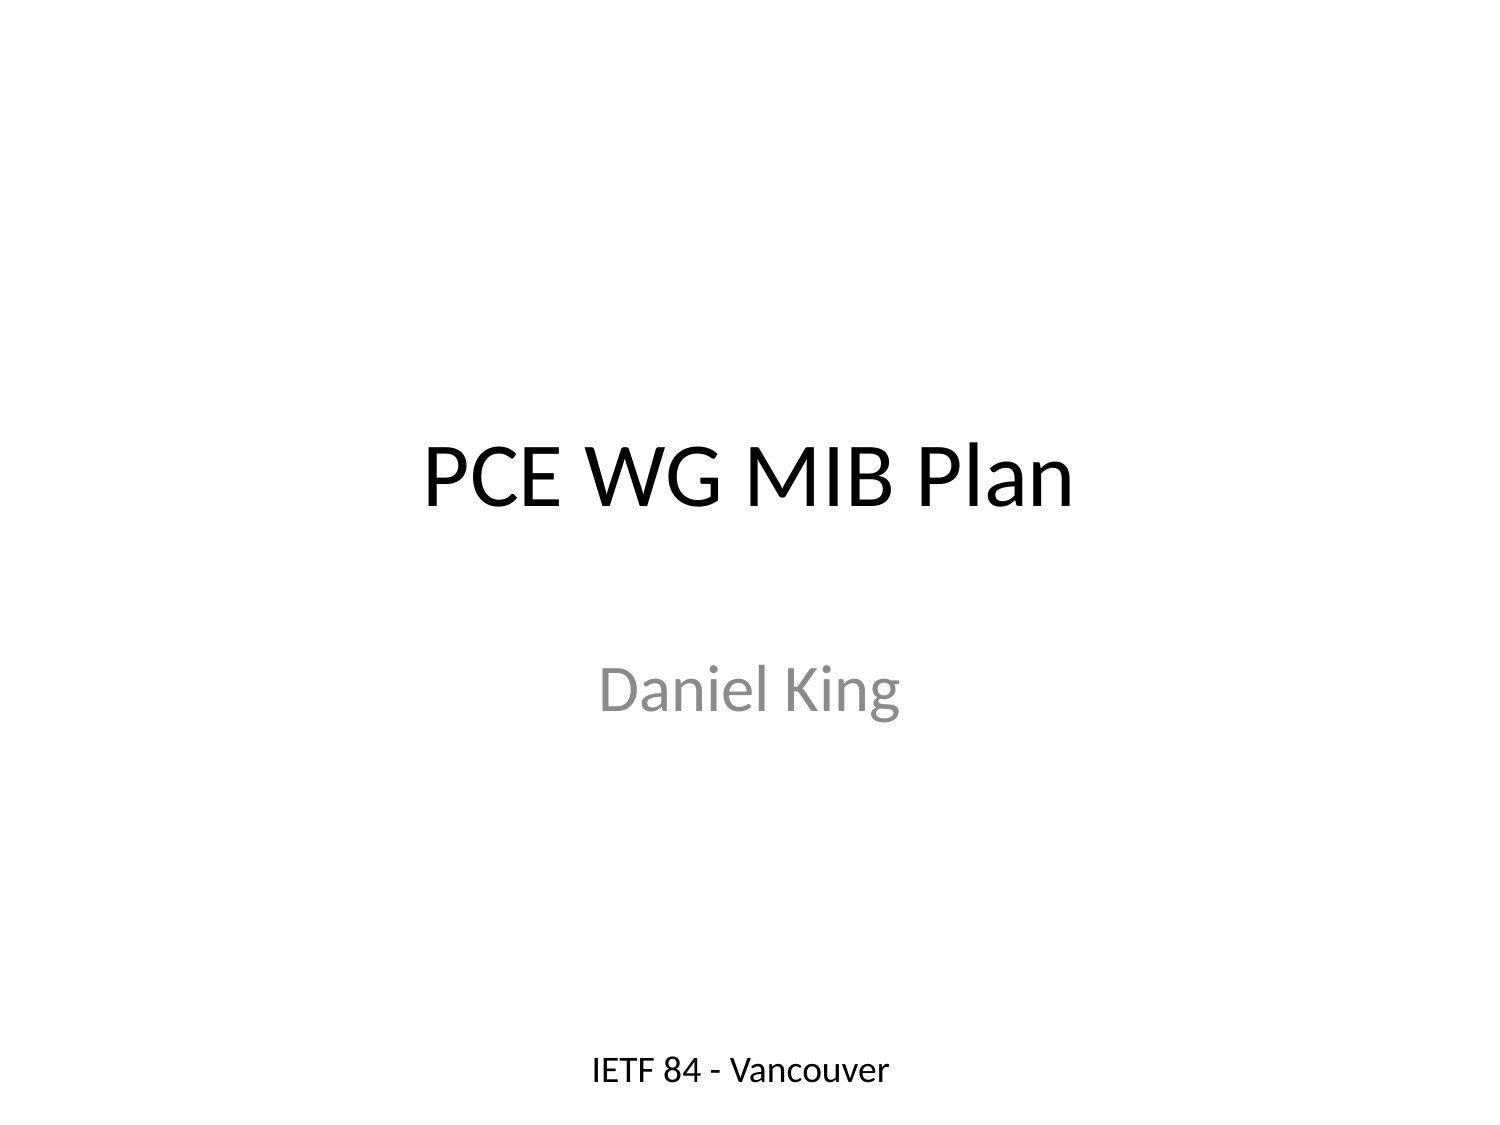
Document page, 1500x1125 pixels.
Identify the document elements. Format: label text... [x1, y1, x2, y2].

title PCE WG MIB Plan [112, 349, 1388, 591]
subtitle Daniel King [225, 637, 1275, 925]
text_box IETF 84 - Vancouver [576, 1037, 906, 1098]
